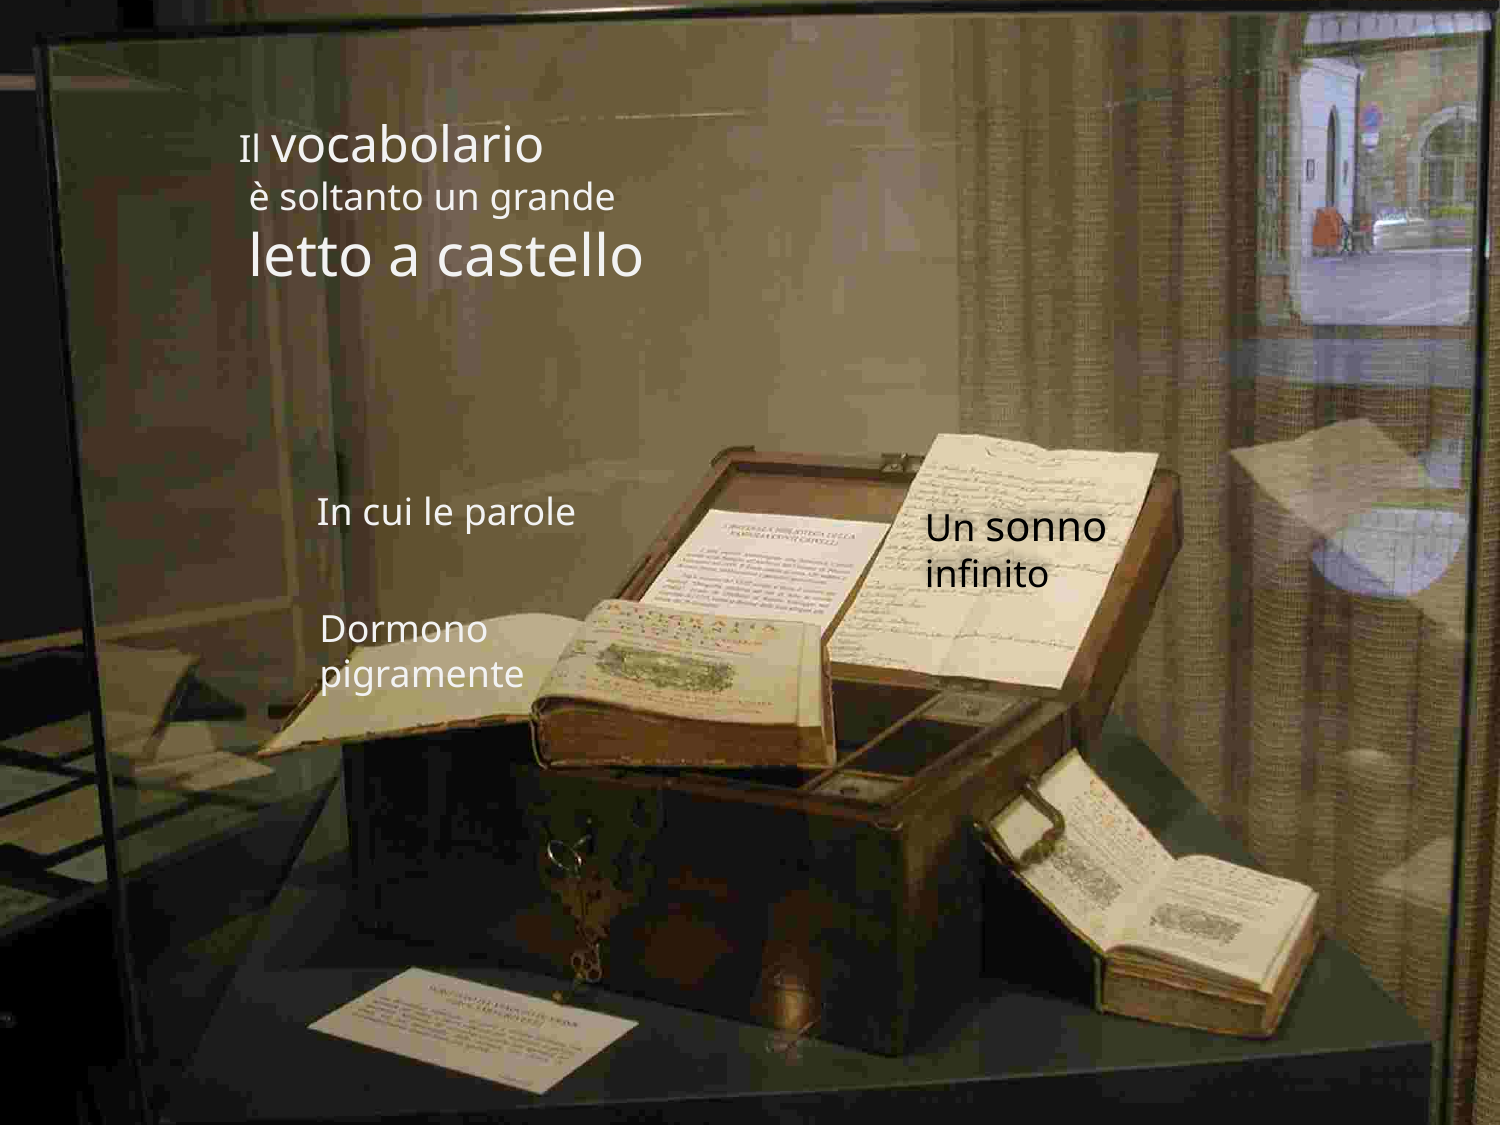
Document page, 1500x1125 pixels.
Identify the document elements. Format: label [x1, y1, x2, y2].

list [0, 0, 1500, 1125]
